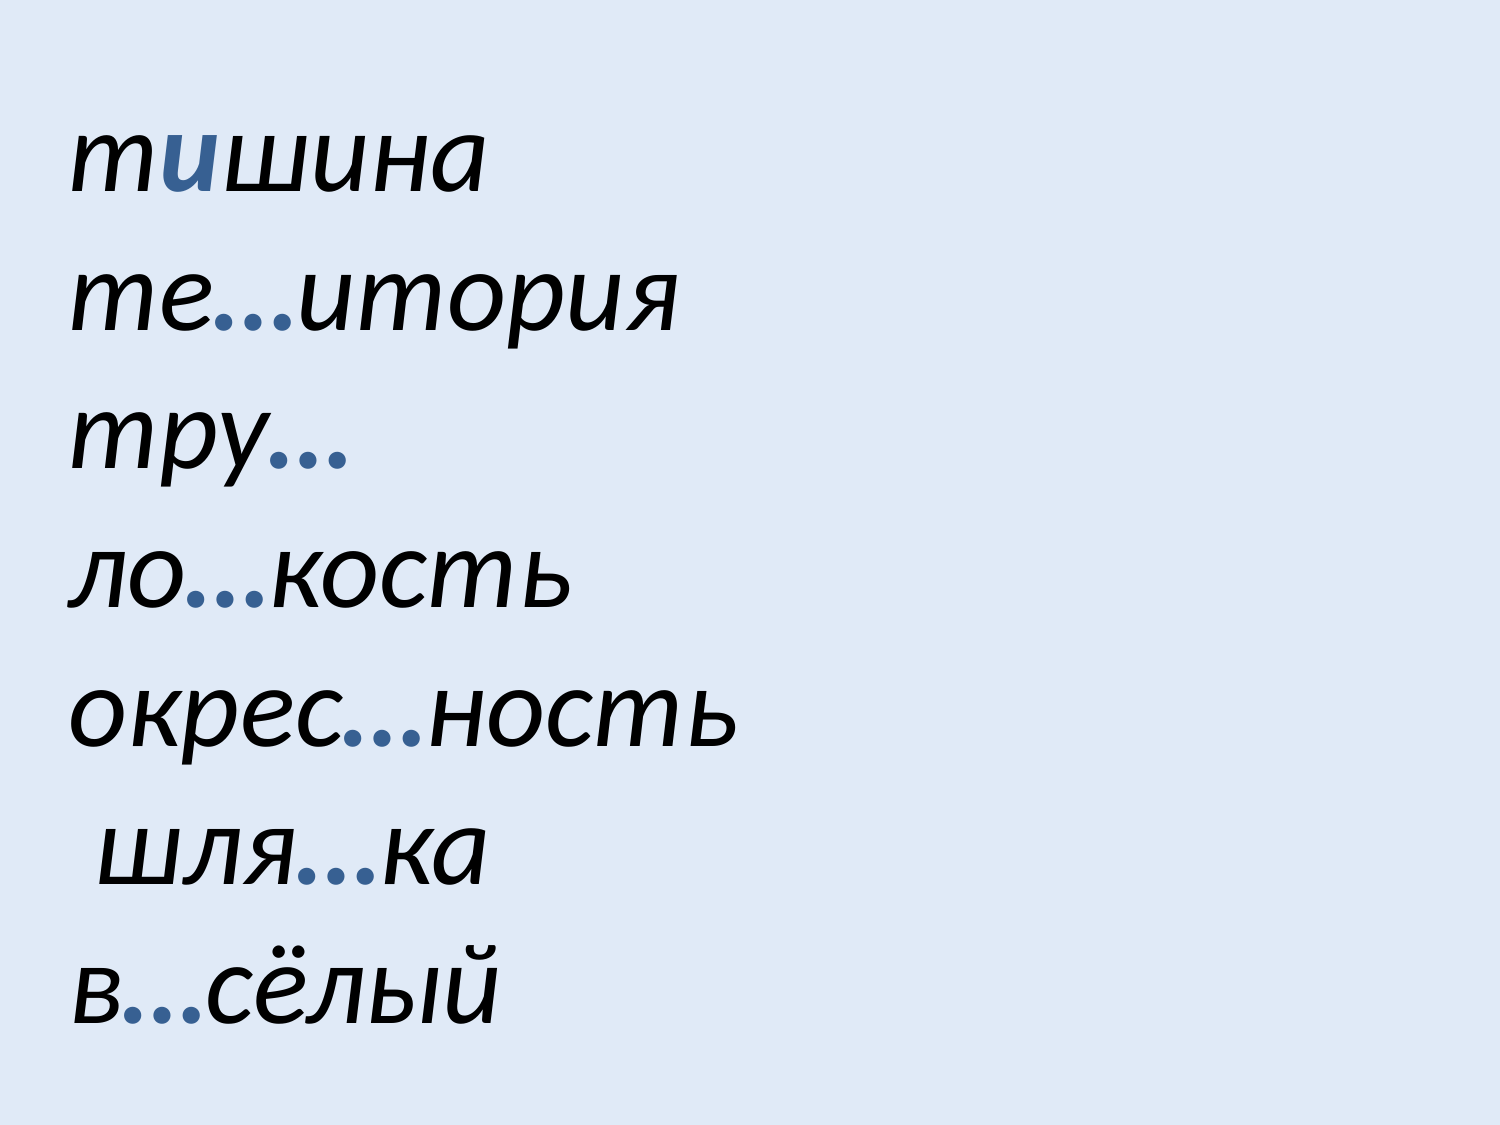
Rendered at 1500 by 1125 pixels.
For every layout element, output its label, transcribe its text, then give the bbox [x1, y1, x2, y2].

title тишина те…итория тру… ло…кость окрес…ность шля…ка в…сёлый [53, 66, 1404, 1057]
